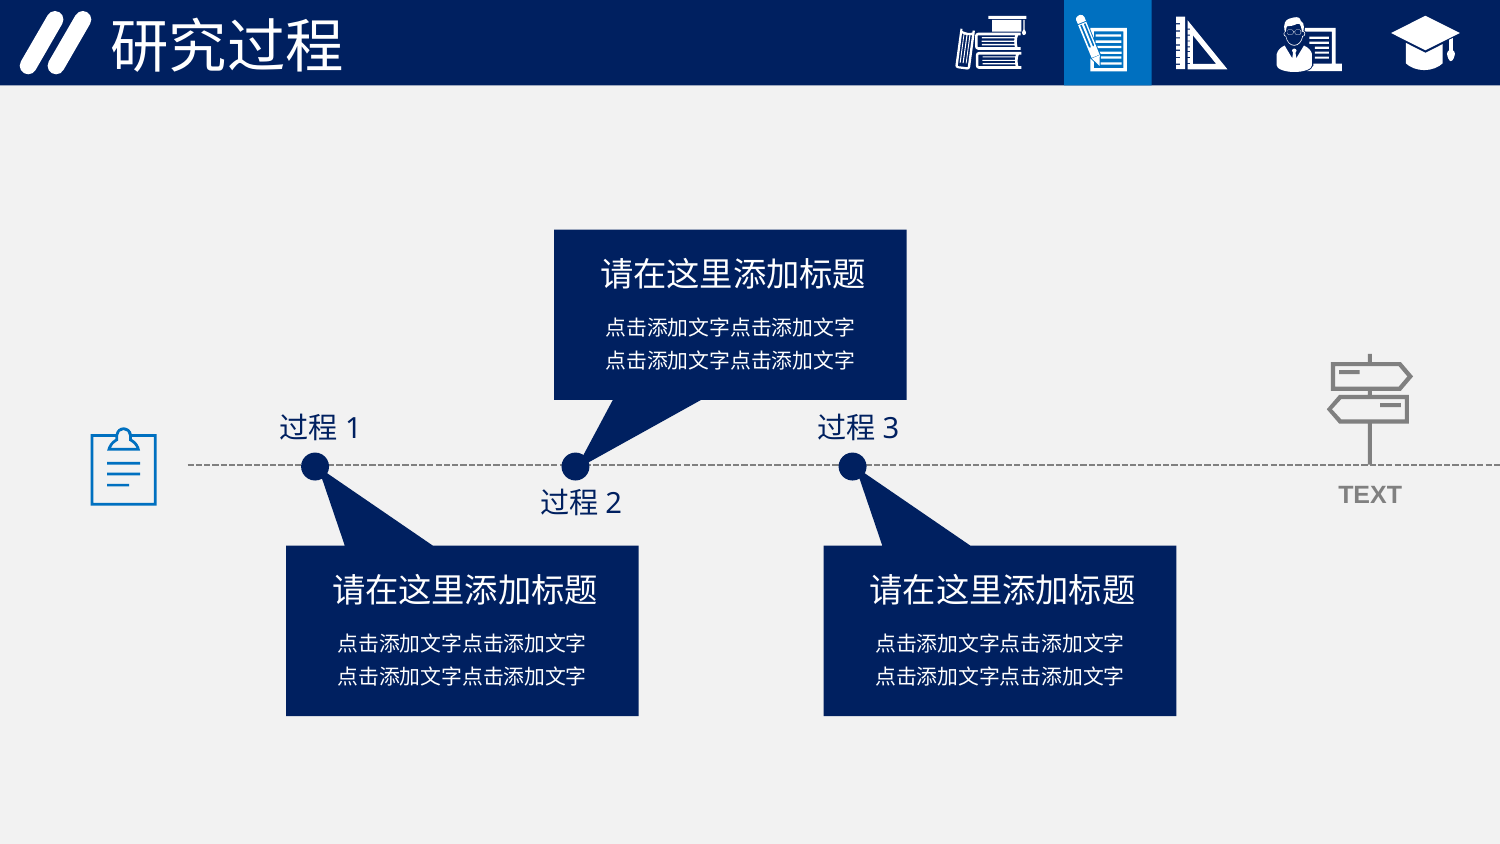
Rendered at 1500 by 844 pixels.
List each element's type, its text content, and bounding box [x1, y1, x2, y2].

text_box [285, 545, 639, 717]
text_box [299, 452, 331, 464]
text_box [840, 473, 859, 481]
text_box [823, 545, 1177, 717]
text_box TEXT [1323, 473, 1418, 516]
text_box 过程2 [525, 476, 637, 527]
text_box 过程1 [264, 401, 377, 452]
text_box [1326, 353, 1414, 465]
text_box [300, 473, 322, 483]
text_box [559, 450, 584, 464]
text_box 过程3 [802, 401, 914, 452]
text_box [838, 452, 867, 464]
text_box 研究过程 [95, 1, 359, 87]
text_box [90, 427, 157, 506]
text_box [553, 229, 907, 401]
